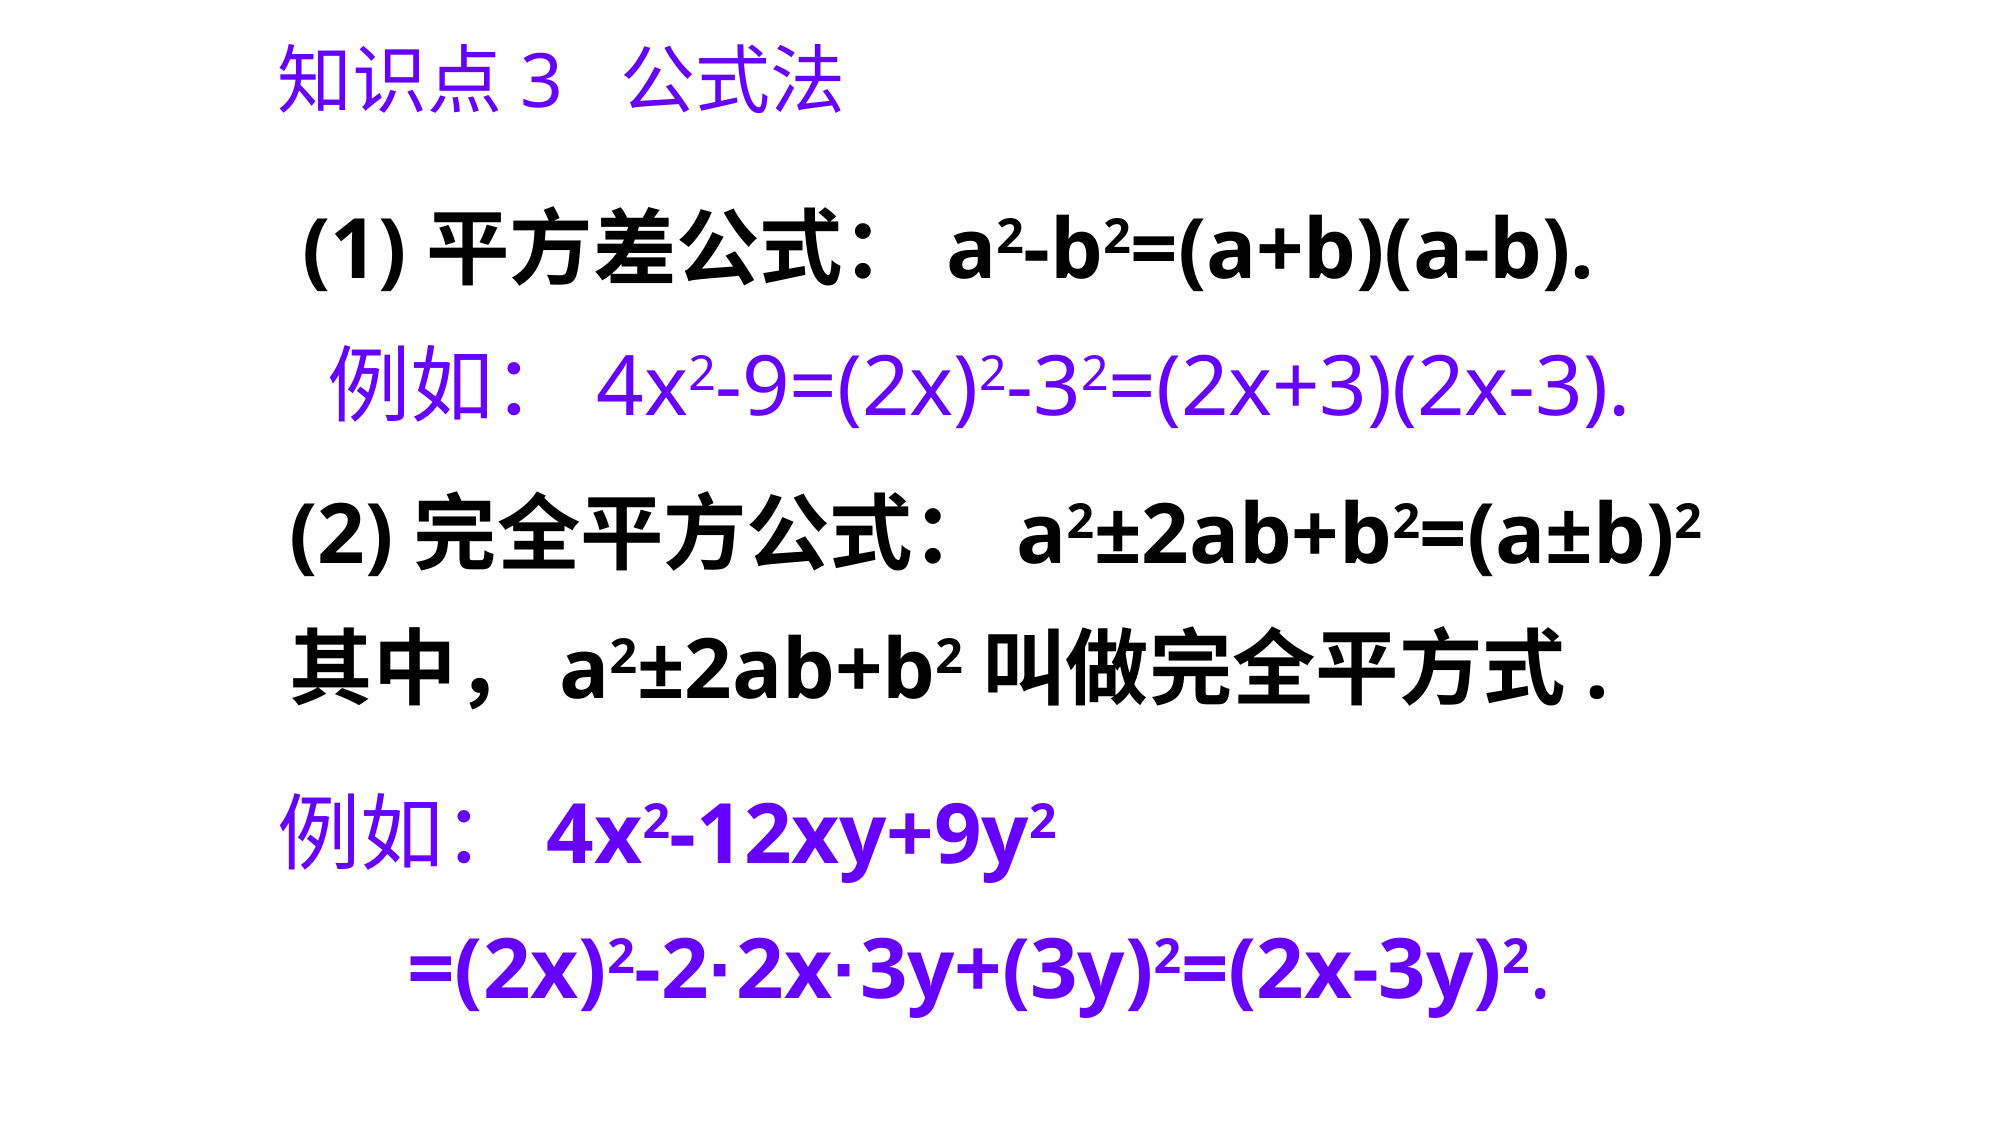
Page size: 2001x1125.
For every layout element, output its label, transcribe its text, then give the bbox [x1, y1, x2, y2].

text_box 例如：4x2-12xy+9y2 =(2x)2-2·2x·3y+(3y)2=(2x-3y)2. [262, 737, 1713, 1023]
text_box 例如：4x2-9=(2x)2-32=(2x+3)(2x-3). [312, 325, 1725, 440]
text_box (1)平方差公式：a2-b2=(a+b)(a-b). [287, 187, 1675, 303]
text_box (2)完全平方公式：a2±2ab+b2=(a±b)2其中，a2±2ab+b2叫做完全平方式. [274, 437, 1775, 723]
text_box 知识点3 公式法 [263, 25, 900, 130]
